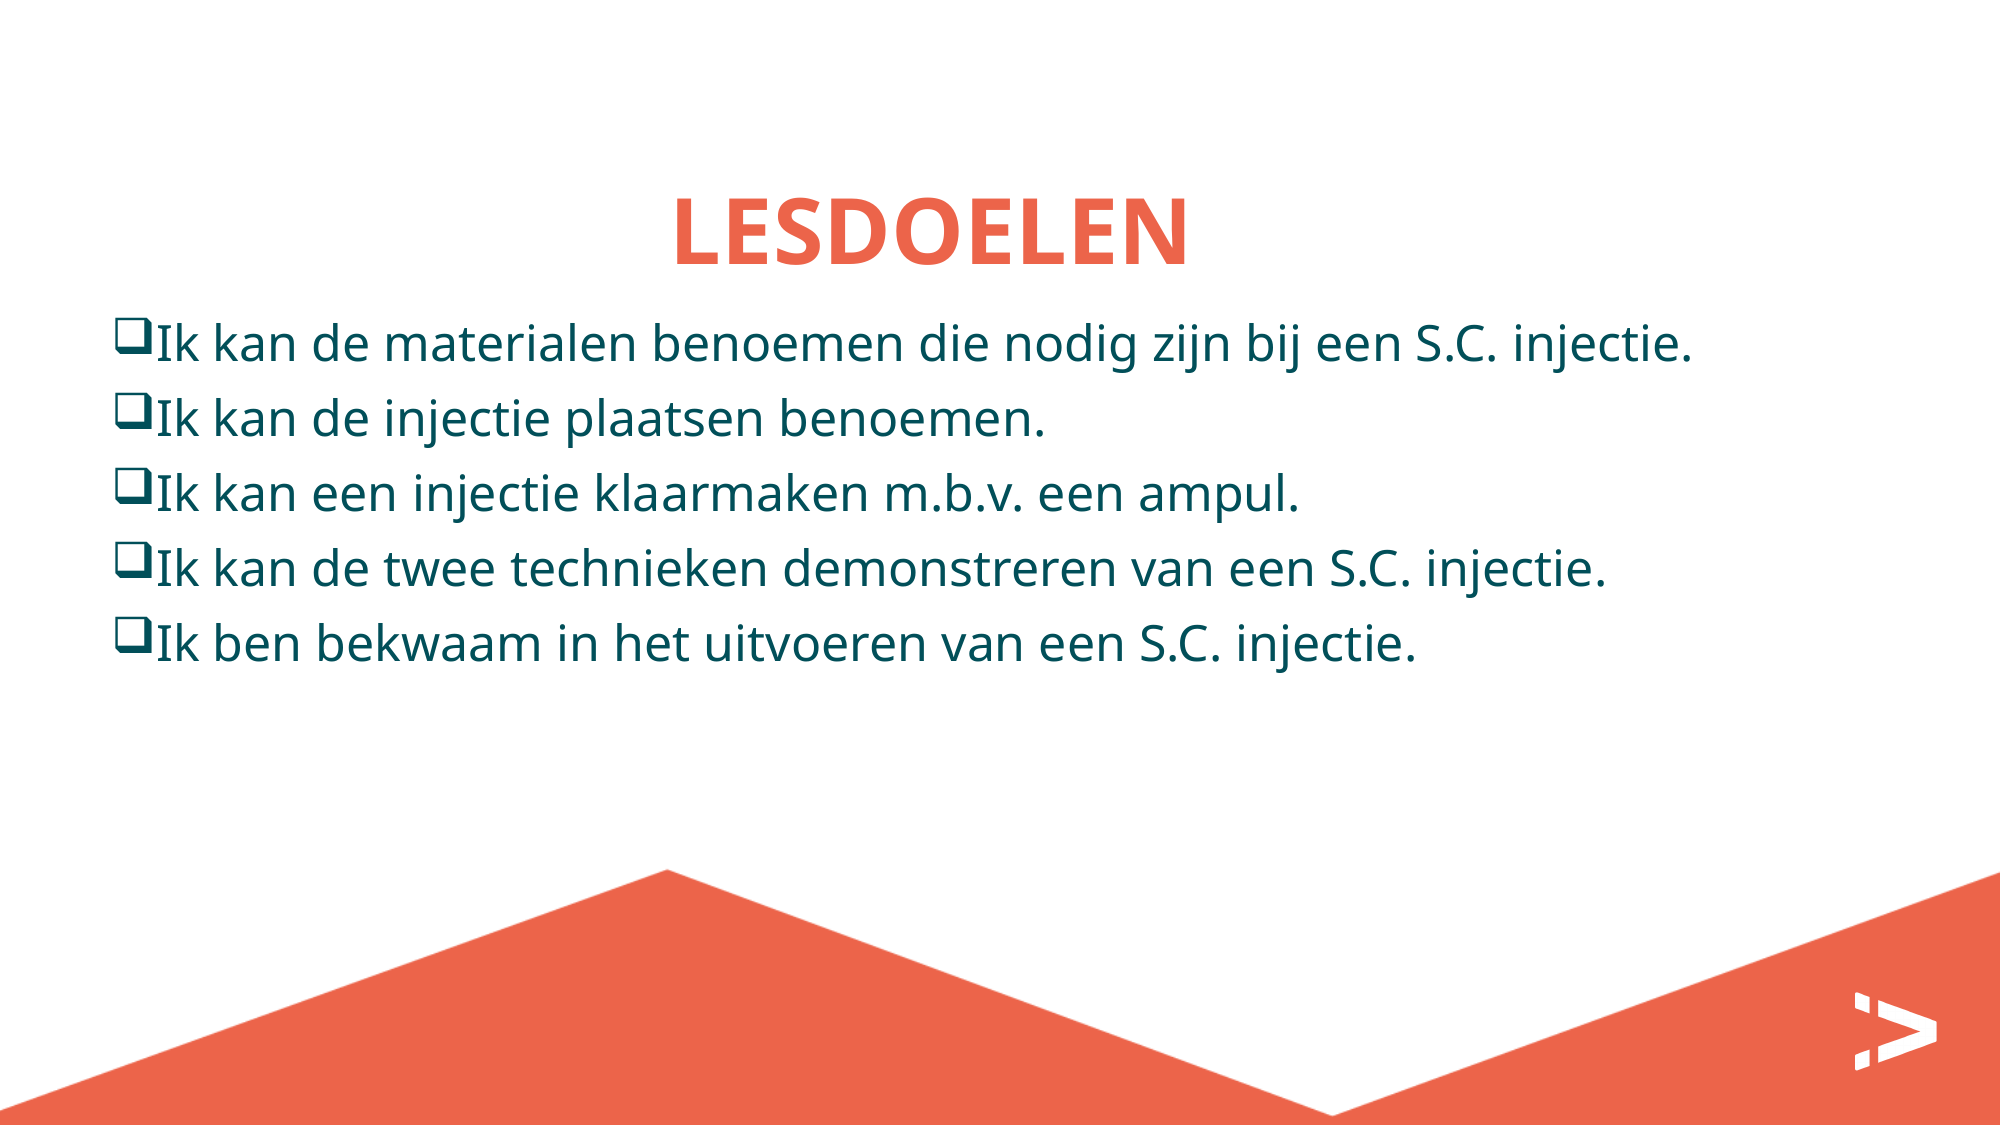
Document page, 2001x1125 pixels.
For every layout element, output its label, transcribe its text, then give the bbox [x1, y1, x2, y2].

title lesdoelen [231, 111, 1632, 311]
picture [0, 0, 2000, 1125]
list Ik kan de materialen benoemen die nodig zijn bij een S.C. injectie. Ik kan de injectie plaatsen benoemen. Ik kan een injectie klaarmaken m.b.v. een ampul. Ik kan de twee technieken demonstreren van een S.C. injectie. Ik ben bekwaam in het uitvoeren van een S.C. injectie. [96, 311, 1813, 950]
